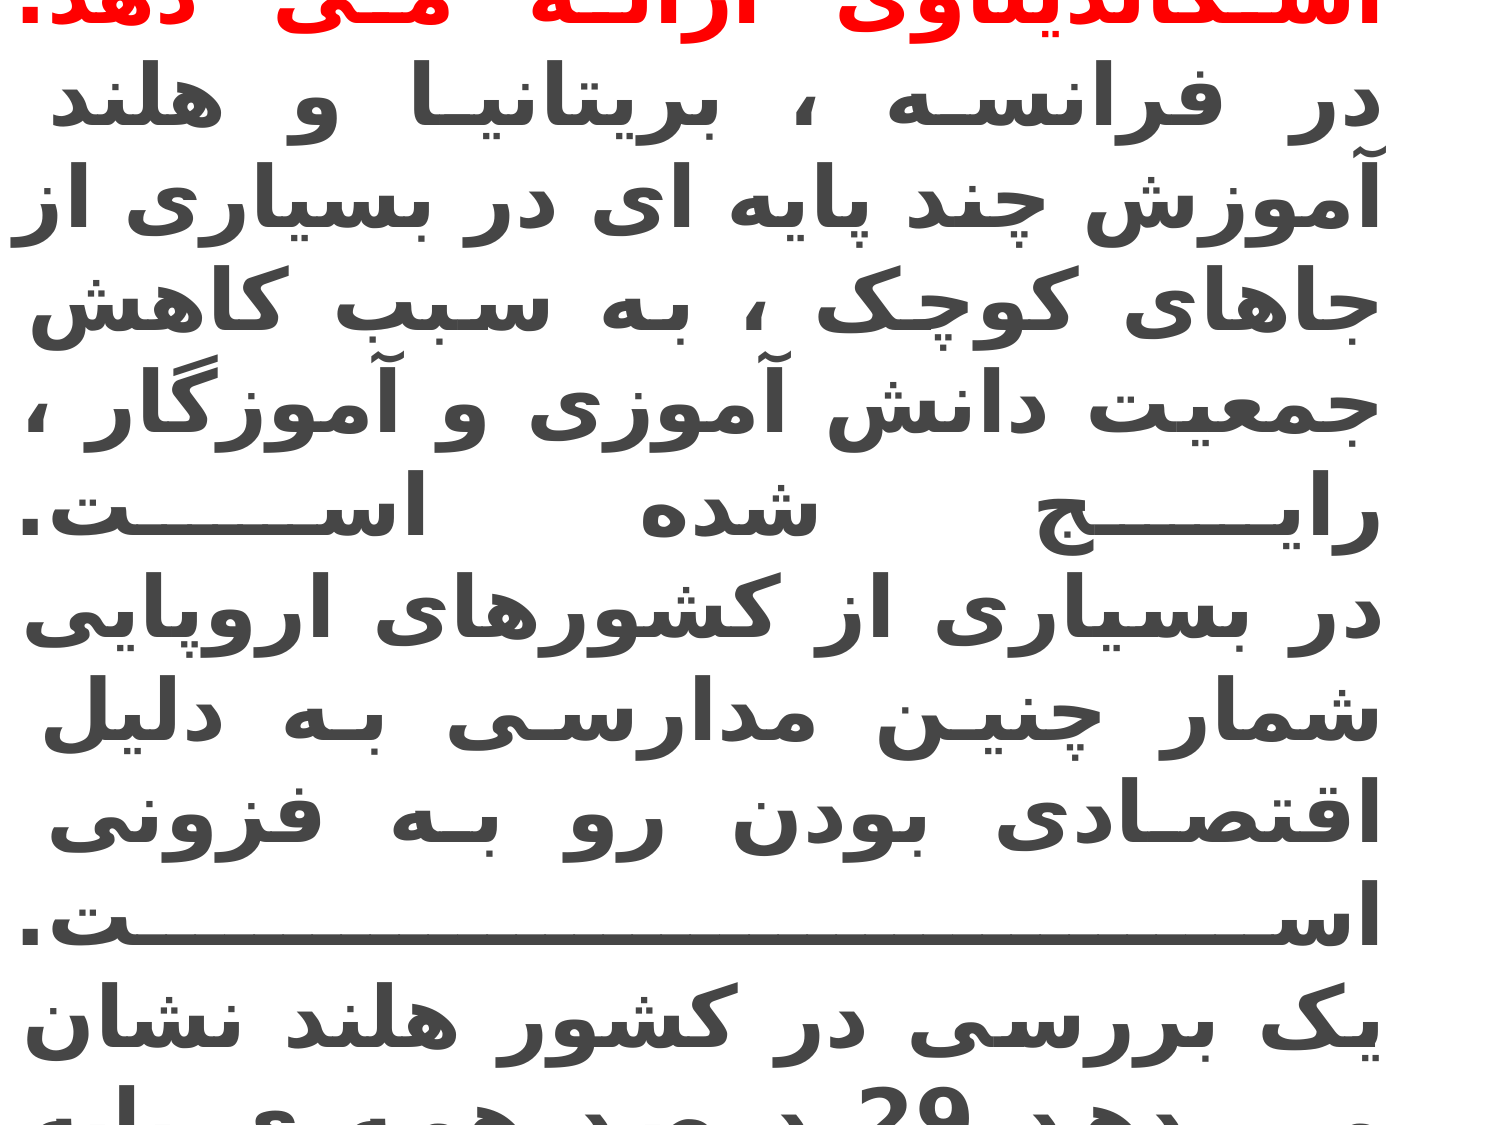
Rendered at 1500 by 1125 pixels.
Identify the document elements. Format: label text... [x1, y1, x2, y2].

title این نوع آموزش خدمات ارزنده ای در بخش هایی از روستاهای اسکاتلند ، کانادا ، فرانسه ، ایالات متحده و کشورهای اسکاندیناوی ارائه می دهد. در فرانسه ، بریتانیا و هلند آموزش چند پایه ای در بسیاری از جاهای کوچک ، به سبب کاهش جمعیت دانش آموزی و آموزگار ، رایج شده است. در بسیاری از کشورهای اروپایی شمار چنین مدارسی به دلیل اقتصادی بودن رو به فزونی است. یک بررسی در کشور هلند نشان می دهد 29 درصد همه ی پایه های دوره ی دبستان دانش آموزانی با سن های متفاوت بوده اند.( وین من و دیگران ، 1987 ) [0, 24, 1400, 1080]
